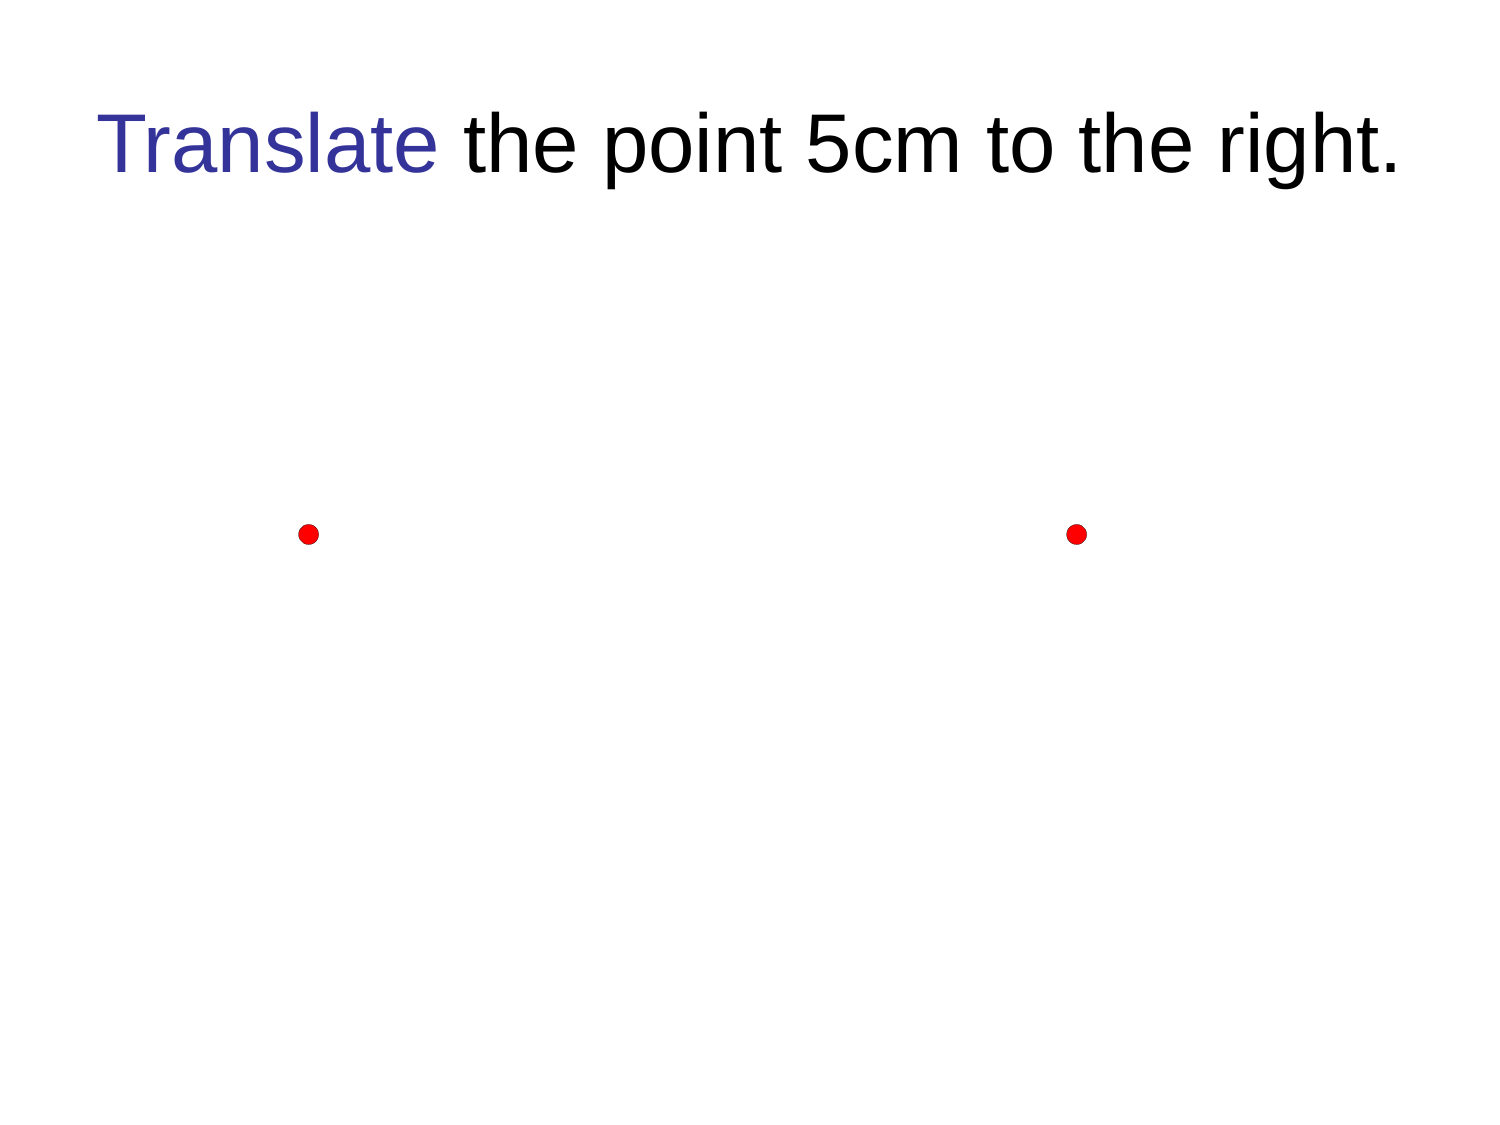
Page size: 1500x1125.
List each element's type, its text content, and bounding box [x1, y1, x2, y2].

title Translate the point 5cm to the right. [74, 44, 1426, 233]
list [253, 479, 1132, 590]
